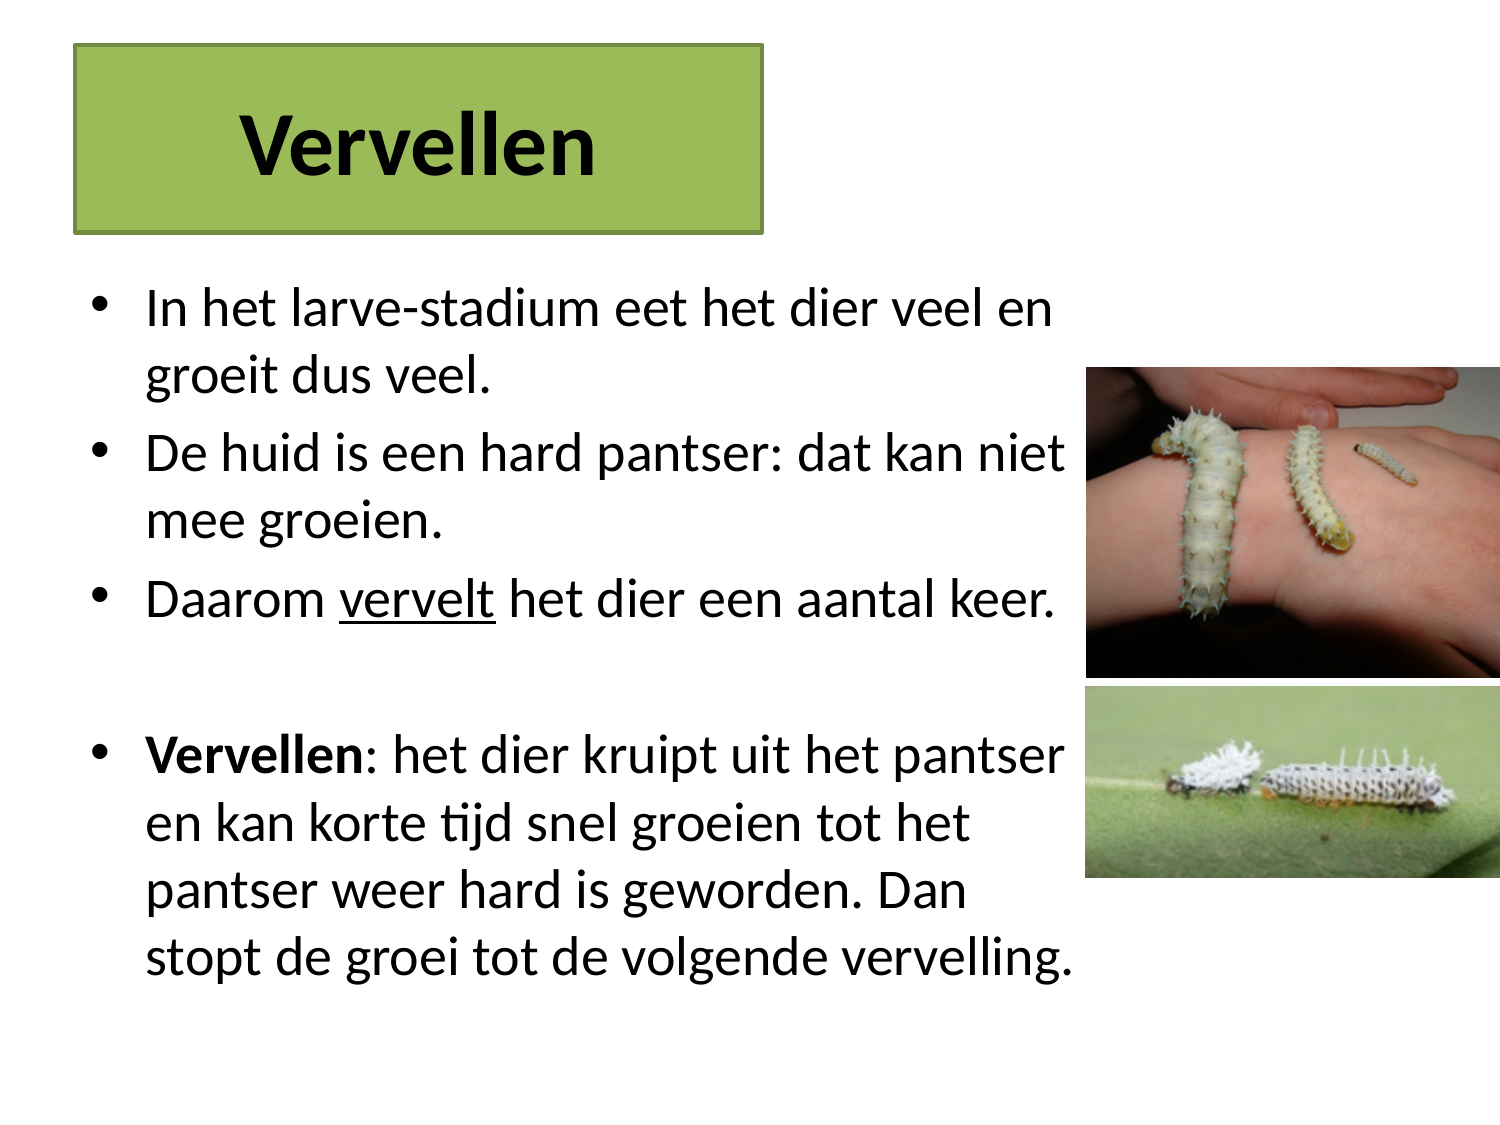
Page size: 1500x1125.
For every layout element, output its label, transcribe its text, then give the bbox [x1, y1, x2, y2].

picture [1086, 366, 1500, 678]
title Vervellen [73, 43, 764, 235]
list In het larve-stadium eet het dier veel en groeit dus veel. De huid is een hard pantser: dat kan niet mee groeien. Daarom vervelt het dier een aantal keer. Vervellen: het dier kruipt uit het pantser en kan korte tijd snel groeien tot het pantser weer hard is geworden. Dan stopt de groei tot de volgende vervelling. [75, 262, 1093, 1005]
picture [1084, 686, 1500, 878]
